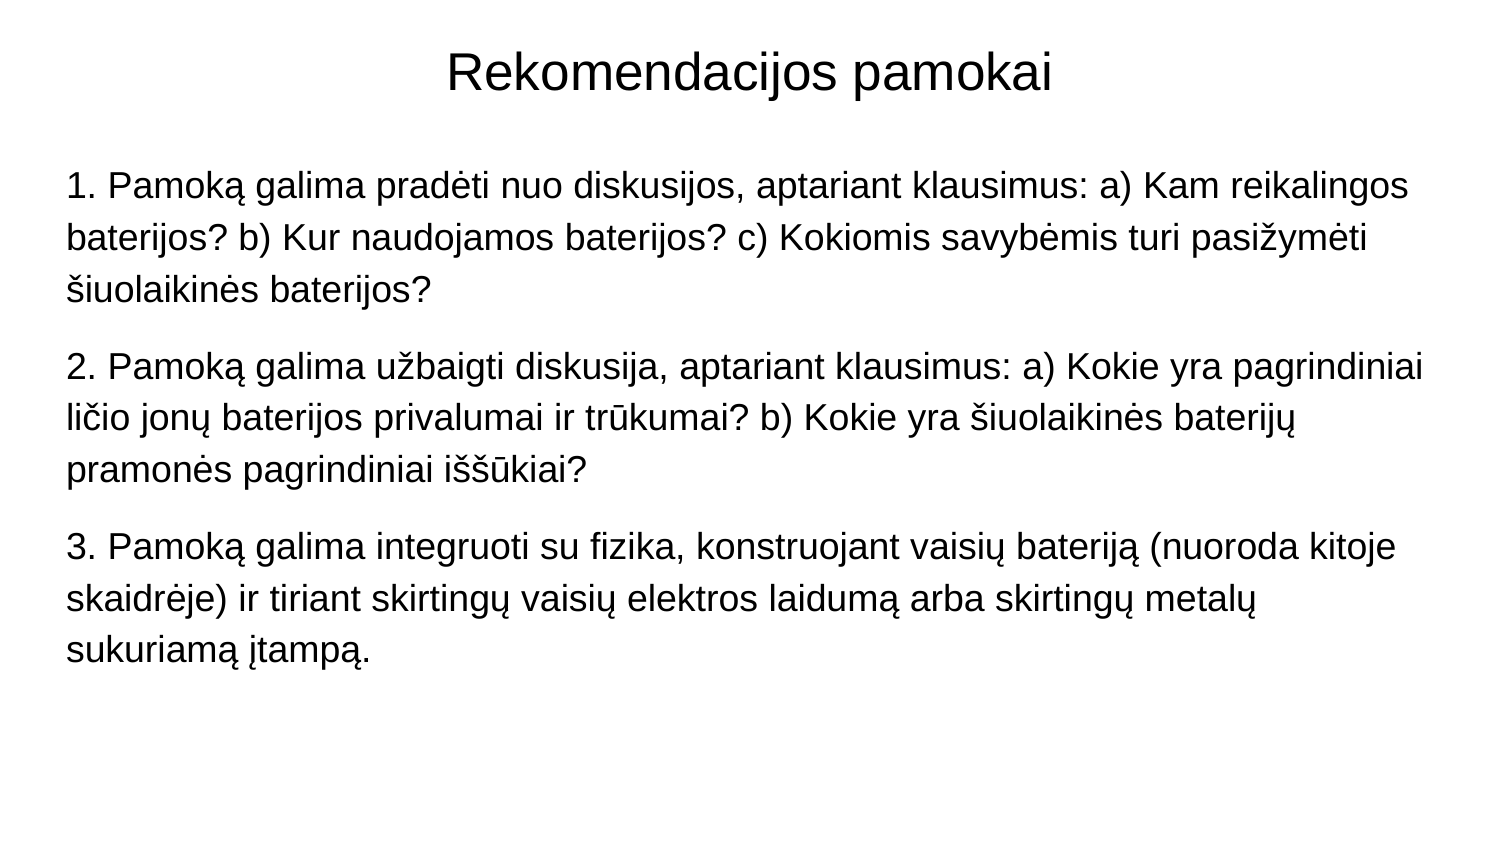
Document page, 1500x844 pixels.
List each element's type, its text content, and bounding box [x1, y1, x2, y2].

title Rekomendacijos pamokai [51, 22, 1449, 116]
list 1. Pamoką galima pradėti nuo diskusijos, aptariant klausimus: a) Kam reikalingos baterijos? b) Kur naudojamos baterijos? c) Kokiomis savybėmis turi pasižymėti šiuolaikinės baterijos? 2. Pamoką galima užbaigti diskusija, aptariant klausimus: a) Kokie yra pagrindiniai ličio jonų baterijos privalumai ir trūkumai? b) Kokie yra šiuolaikinės baterijų pramonės pagrindiniai iššūkiai? 3. Pamoką galima integruoti su fizika, konstruojant vaisių bateriją (nuoroda kitoje skaidrėje) ir tiriant skirtingų vaisių elektros laidumą arba skirtingų metalų sukuriamą įtampą. [51, 139, 1449, 783]
